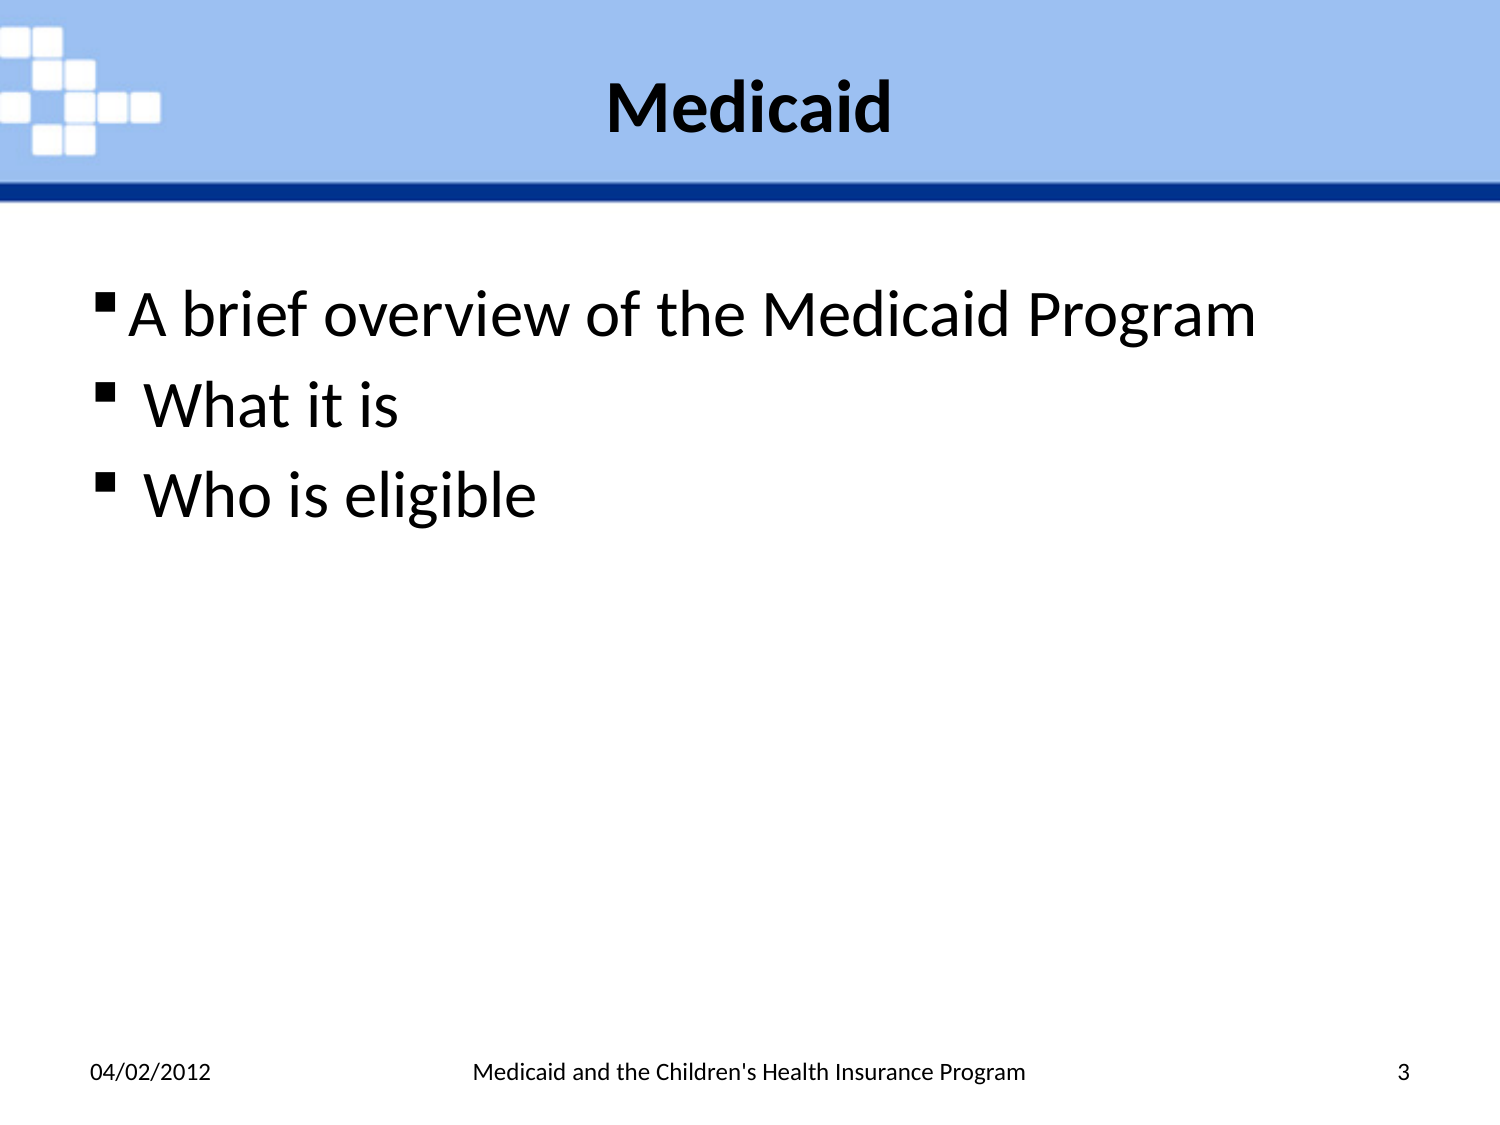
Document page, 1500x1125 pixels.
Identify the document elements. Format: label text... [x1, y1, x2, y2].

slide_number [75, 1040, 425, 1100]
title Medicaid [75, 12, 1425, 193]
picture [0, 0, 1500, 1125]
list A brief overview of the Medicaid Program What it is Who is eligible [75, 262, 1425, 1005]
slide_number 3 [1074, 1040, 1425, 1100]
footer Medicaid and the Children's Health Insurance Program [425, 1040, 1074, 1100]
